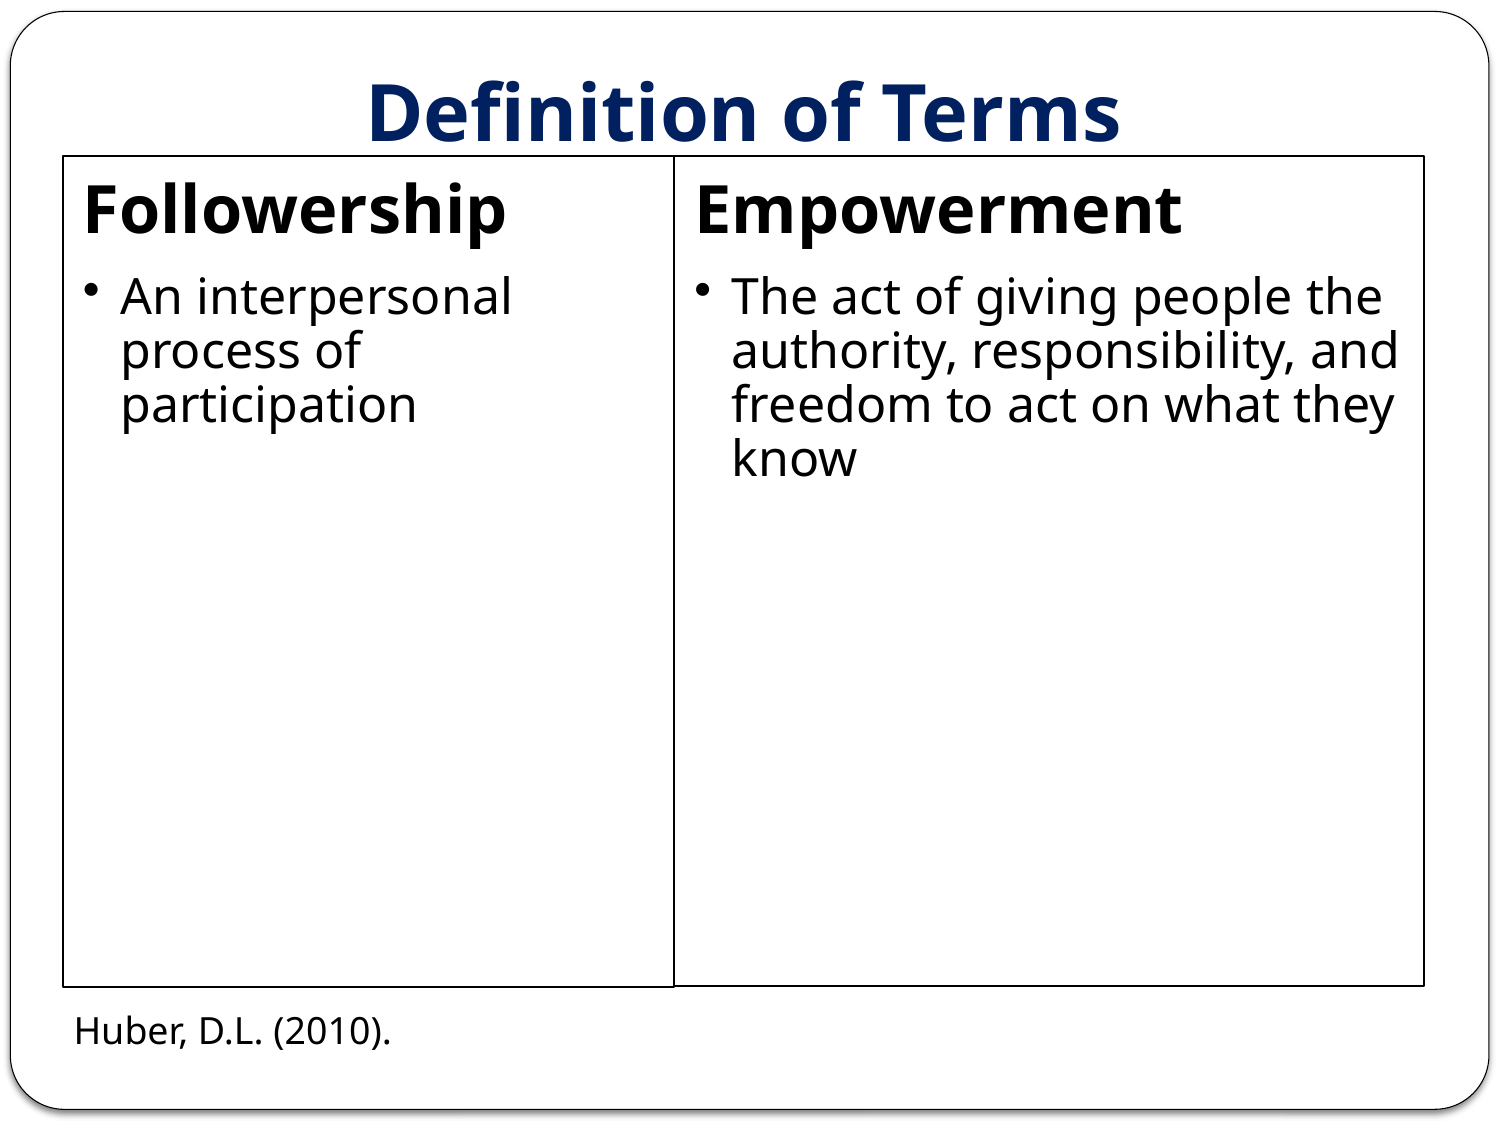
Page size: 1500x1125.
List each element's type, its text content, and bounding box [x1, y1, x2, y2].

text_box Huber, D.L. (2010). [58, 1011, 417, 1060]
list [62, 37, 1426, 1006]
